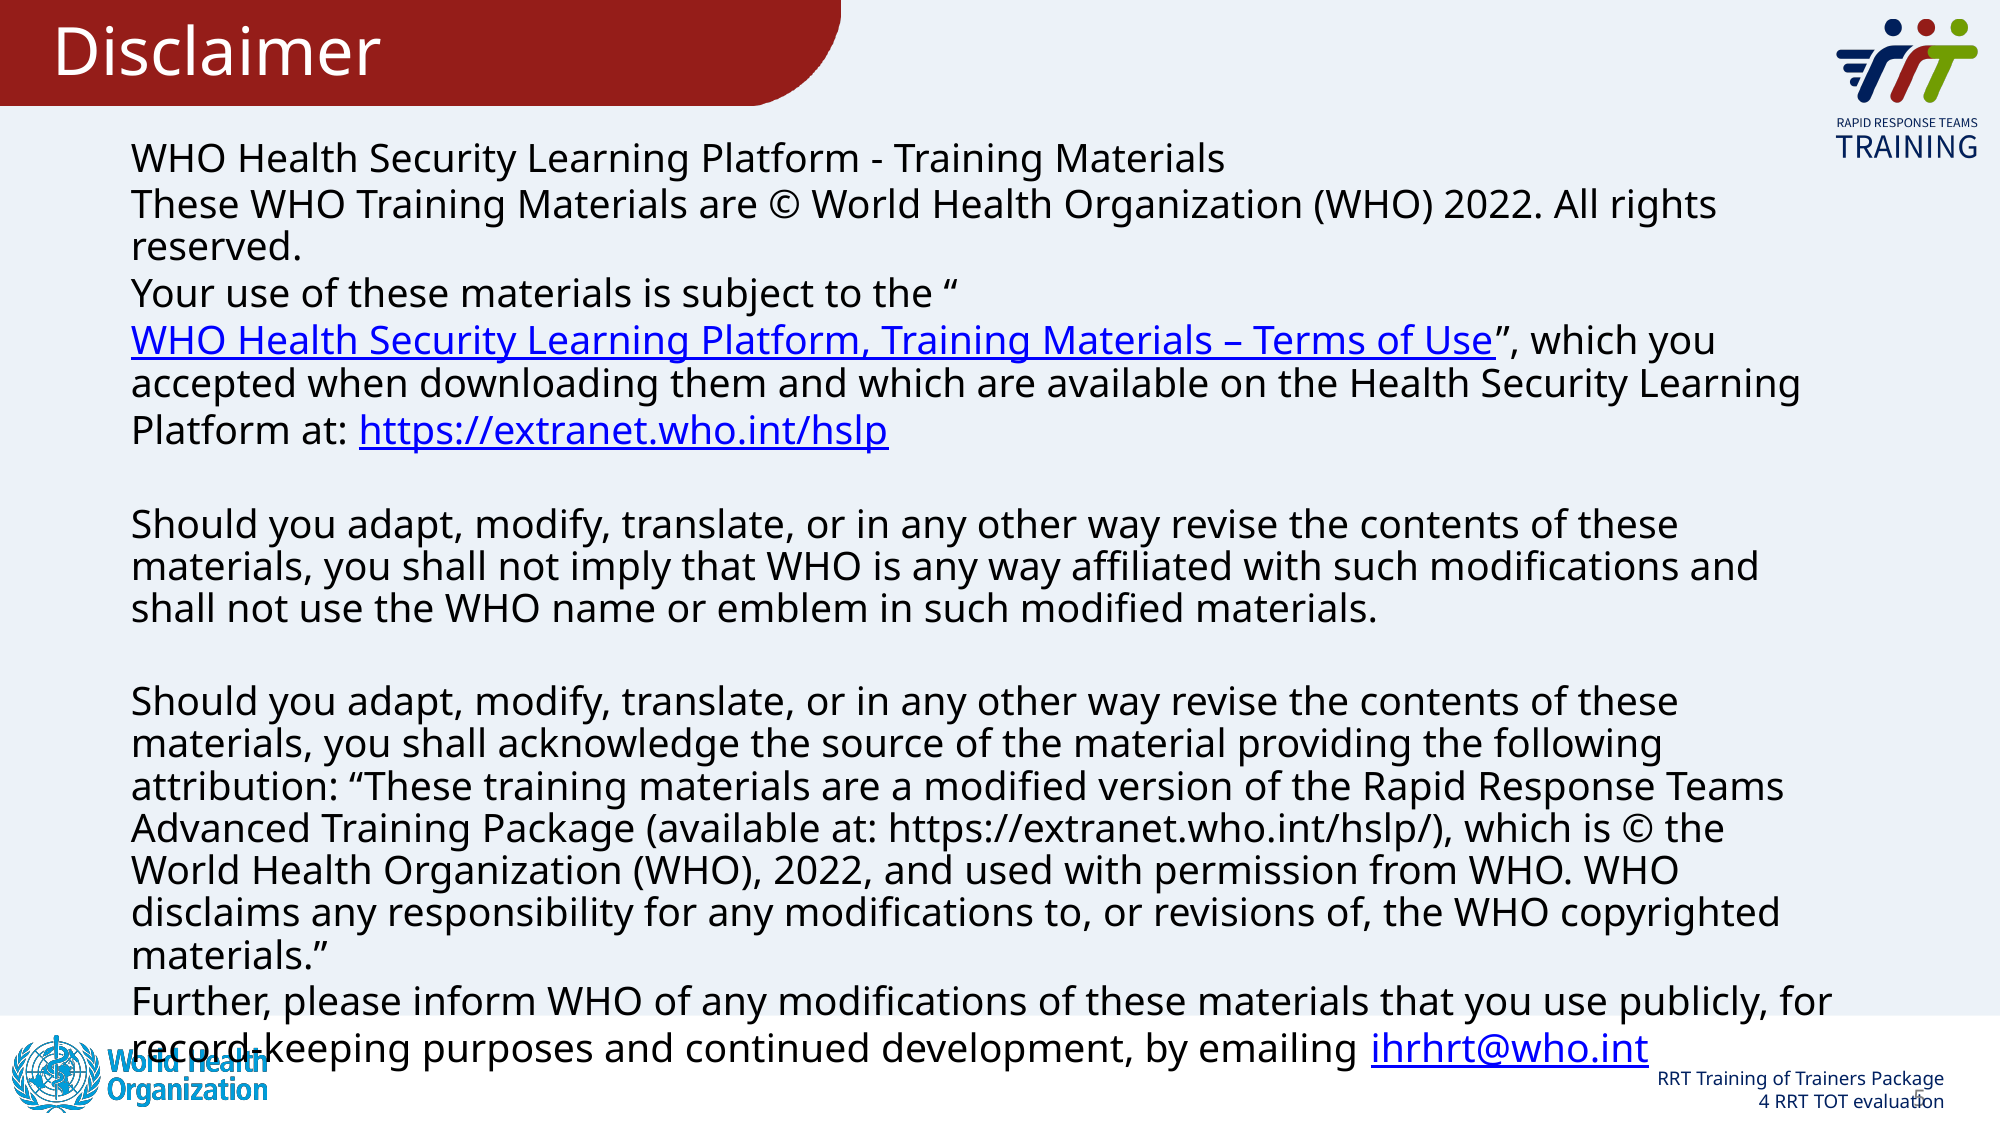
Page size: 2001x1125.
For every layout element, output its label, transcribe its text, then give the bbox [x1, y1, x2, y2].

list WHO Health Security Learning Platform - Training Materials These WHO Training Materials are © World Health Organization (WHO) 2022. All rights reserved. Your use of these materials is subject to the “WHO Health Security Learning Platform, Training Materials – Terms of Use”, which you accepted when downloading them and which are available on the Health Security Learning Platform at: https://extranet.who.int/hslp Should you adapt, modify, translate, or in any other way revise the contents of these materials, you shall not imply that WHO is any way affiliated with such modifications and shall not use the WHO name or emblem in such modified materials. Should you adapt, modify, translate, or in any other way revise the contents of these materials, you shall acknowledge the source of the material providing the following attribution: “These training materials are a modified version of the Rapid Response Teams Advanced Training Package (available at: https://extranet.who.int/hslp/), which is © the World Health Organization (WHO), 2022, and used with permission from WHO. WHO disclaims any responsibility for any modifications to, or revisions of, the WHO copyrighted materials.” Further, please inform WHO of any modifications of these materials that you use publicly, for record-keeping purposes and continued development, by emailing ihrhrt@who.int [130, 137, 1846, 993]
picture [12, 1035, 54, 1068]
picture [0, 0, 841, 106]
picture [71, 1053, 90, 1091]
picture [30, 1083, 37, 1091]
picture [59, 1035, 267, 1113]
picture [1835, 19, 1978, 167]
picture [36, 1088, 78, 1105]
picture [24, 1054, 36, 1087]
picture [50, 1108, 62, 1113]
picture [40, 1062, 47, 1070]
picture [12, 1083, 48, 1113]
picture [46, 1056, 54, 1062]
picture [34, 1054, 43, 1078]
text_box [0, 0, 2000, 1016]
picture [22, 1062, 26, 1077]
